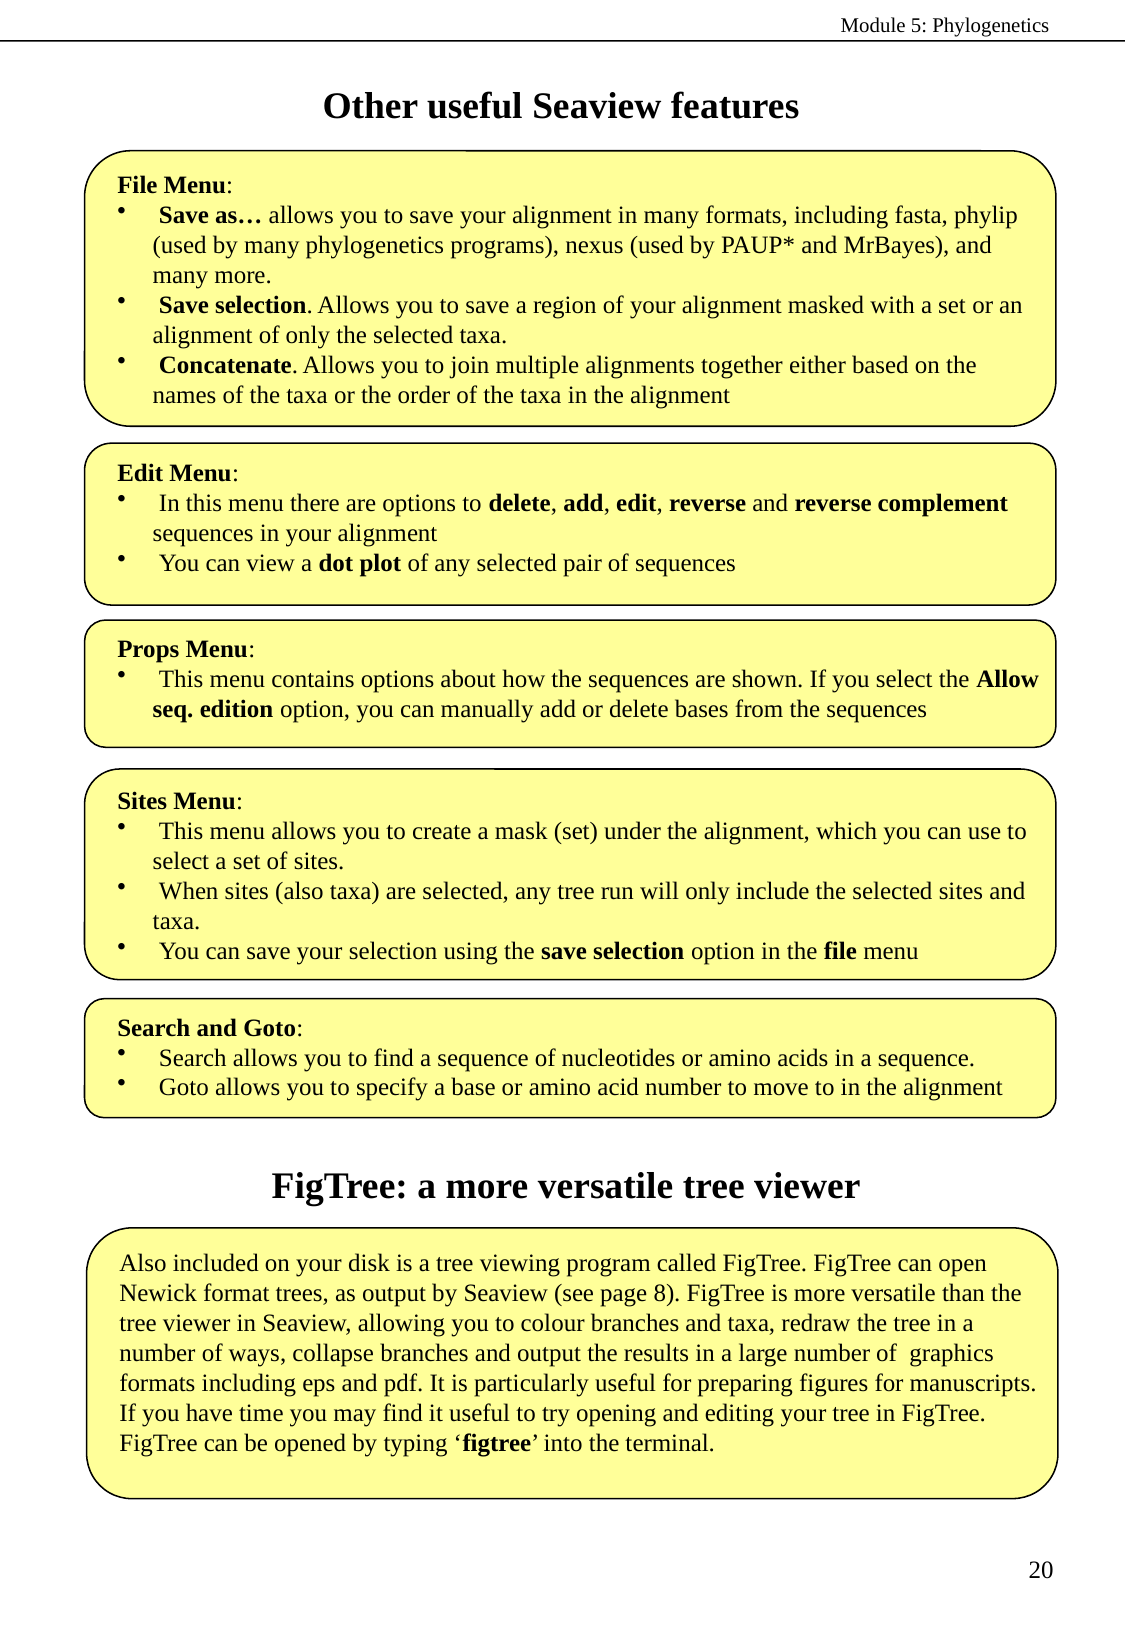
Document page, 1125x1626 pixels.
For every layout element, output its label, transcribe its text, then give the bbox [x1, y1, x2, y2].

text_box FigTree: a more versatile tree viewer [64, 1153, 1078, 1214]
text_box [84, 619, 1057, 748]
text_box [84, 768, 1057, 980]
text_box Other useful Seaview features [64, 74, 1067, 134]
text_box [84, 150, 1057, 427]
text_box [84, 998, 1057, 1118]
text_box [86, 1227, 1059, 1499]
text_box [84, 442, 1057, 619]
slide_number 20 [806, 1545, 1069, 1593]
